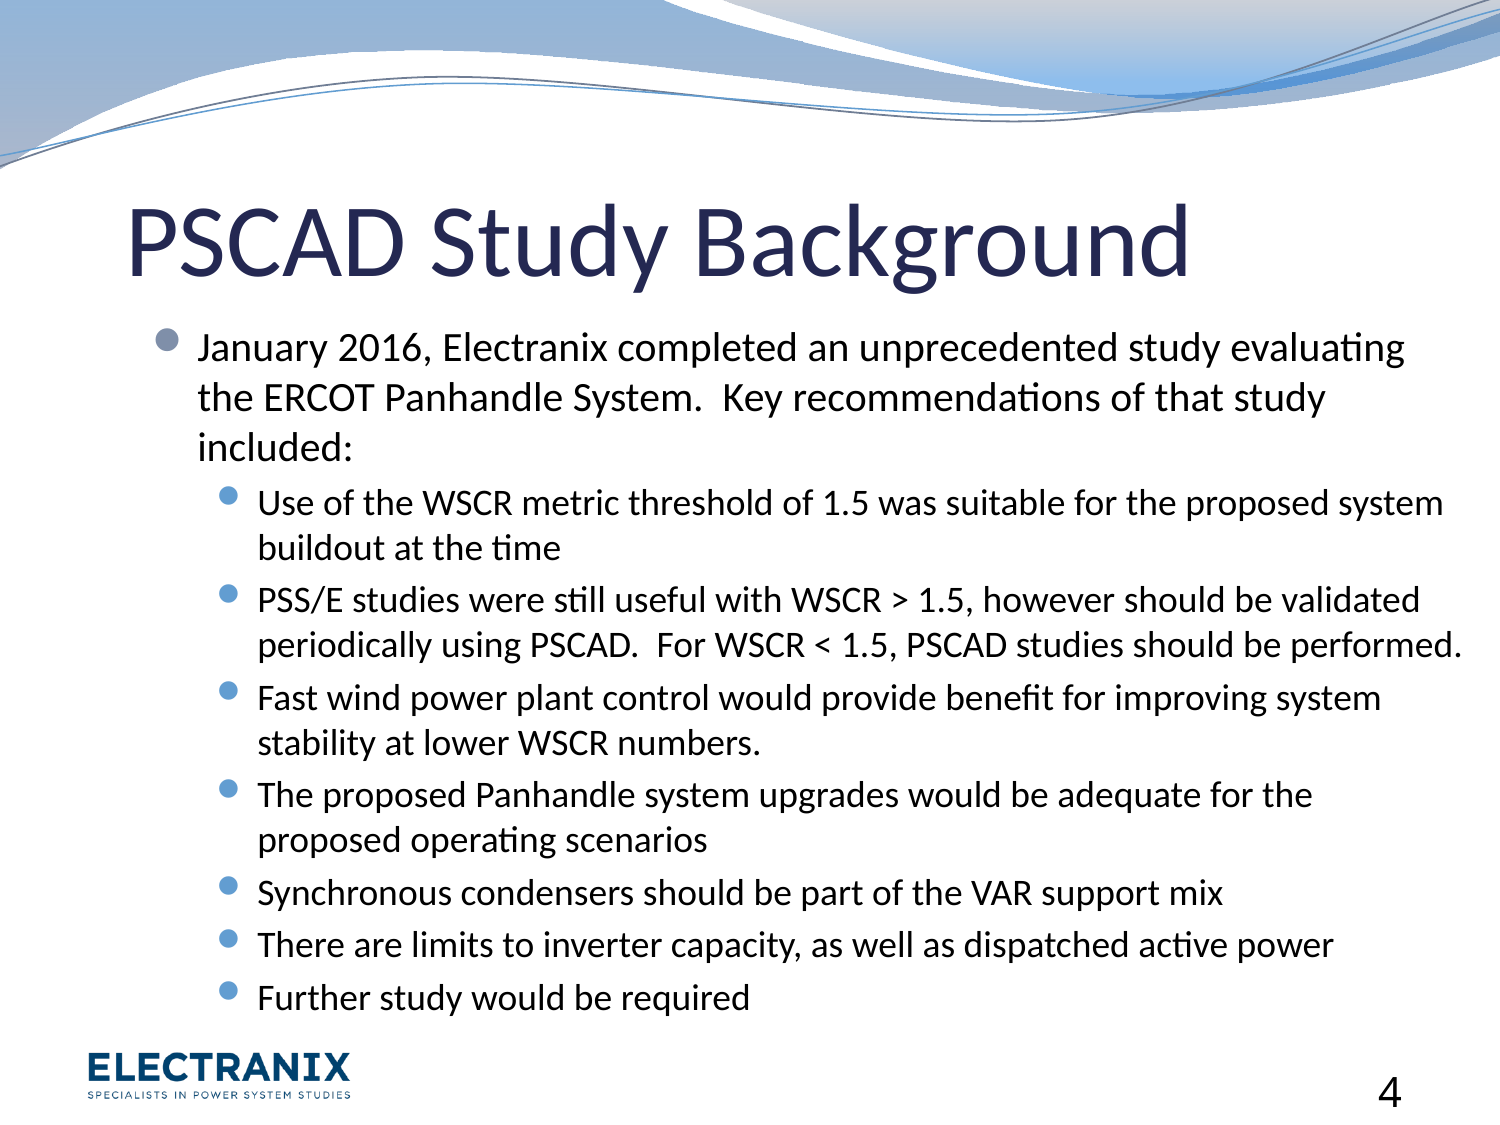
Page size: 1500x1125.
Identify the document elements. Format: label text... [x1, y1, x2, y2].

picture [75, 1039, 363, 1113]
title PSCAD Study Background [125, 149, 1465, 297]
list January 2016, Electranix completed an unprecedented study evaluating the ERCOT Panhandle System. Key recommendations of that study included: Use of the WSCR metric threshold of 1.5 was suitable for the proposed system buildout at the time PSS/E studies were still useful with WSCR > 1.5, however should be validated periodically using PSCAD. For WSCR < 1.5, PSCAD studies should be performed. Fast wind power plant control would provide benefit for improving system stability at lower WSCR numbers. The proposed Panhandle system upgrades would be adequate for the proposed operating scenarios Synchronous condensers should be part of the VAR support mix There are limits to inverter capacity, as well as dispatched active power Further study would be required [137, 312, 1481, 1059]
text_box 4 [1363, 1058, 1481, 1097]
